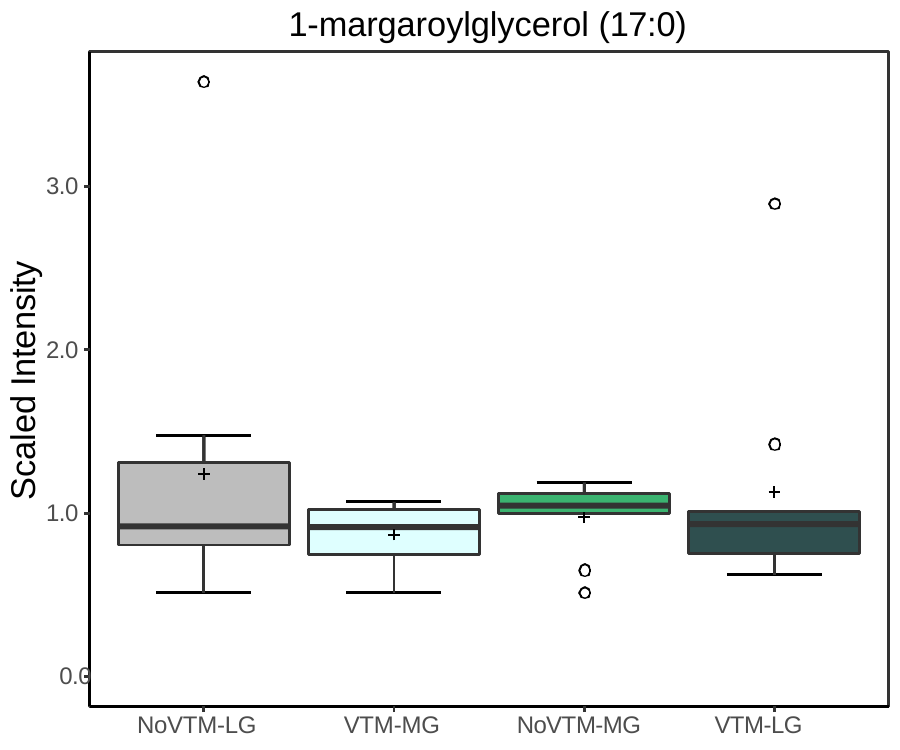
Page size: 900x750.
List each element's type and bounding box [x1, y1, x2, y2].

text_box [286, 0, 692, 44]
text_box [1, 256, 82, 527]
text_box [44, 168, 82, 200]
slide_number [134, 713, 290, 750]
text_box [83, 50, 891, 738]
footer [57, 661, 95, 750]
